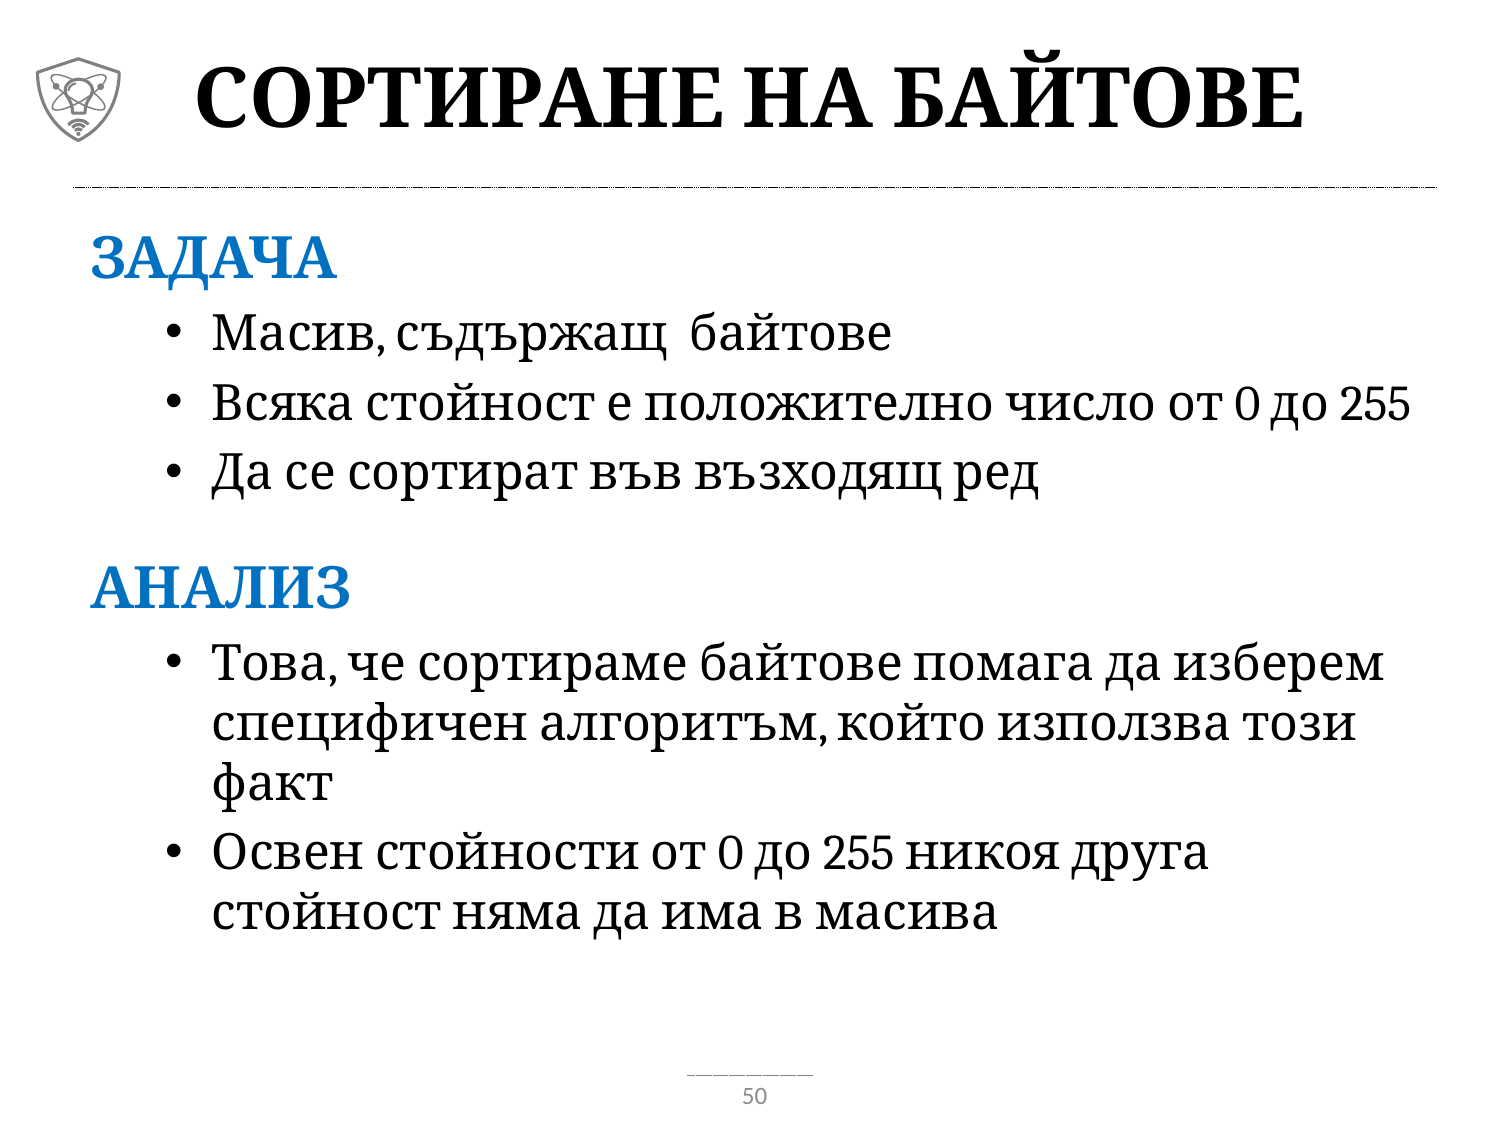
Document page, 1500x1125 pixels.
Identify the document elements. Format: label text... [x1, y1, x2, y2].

title Сортиране на байтове [0, 0, 1500, 188]
slide_number 50 [579, 1065, 930, 1125]
